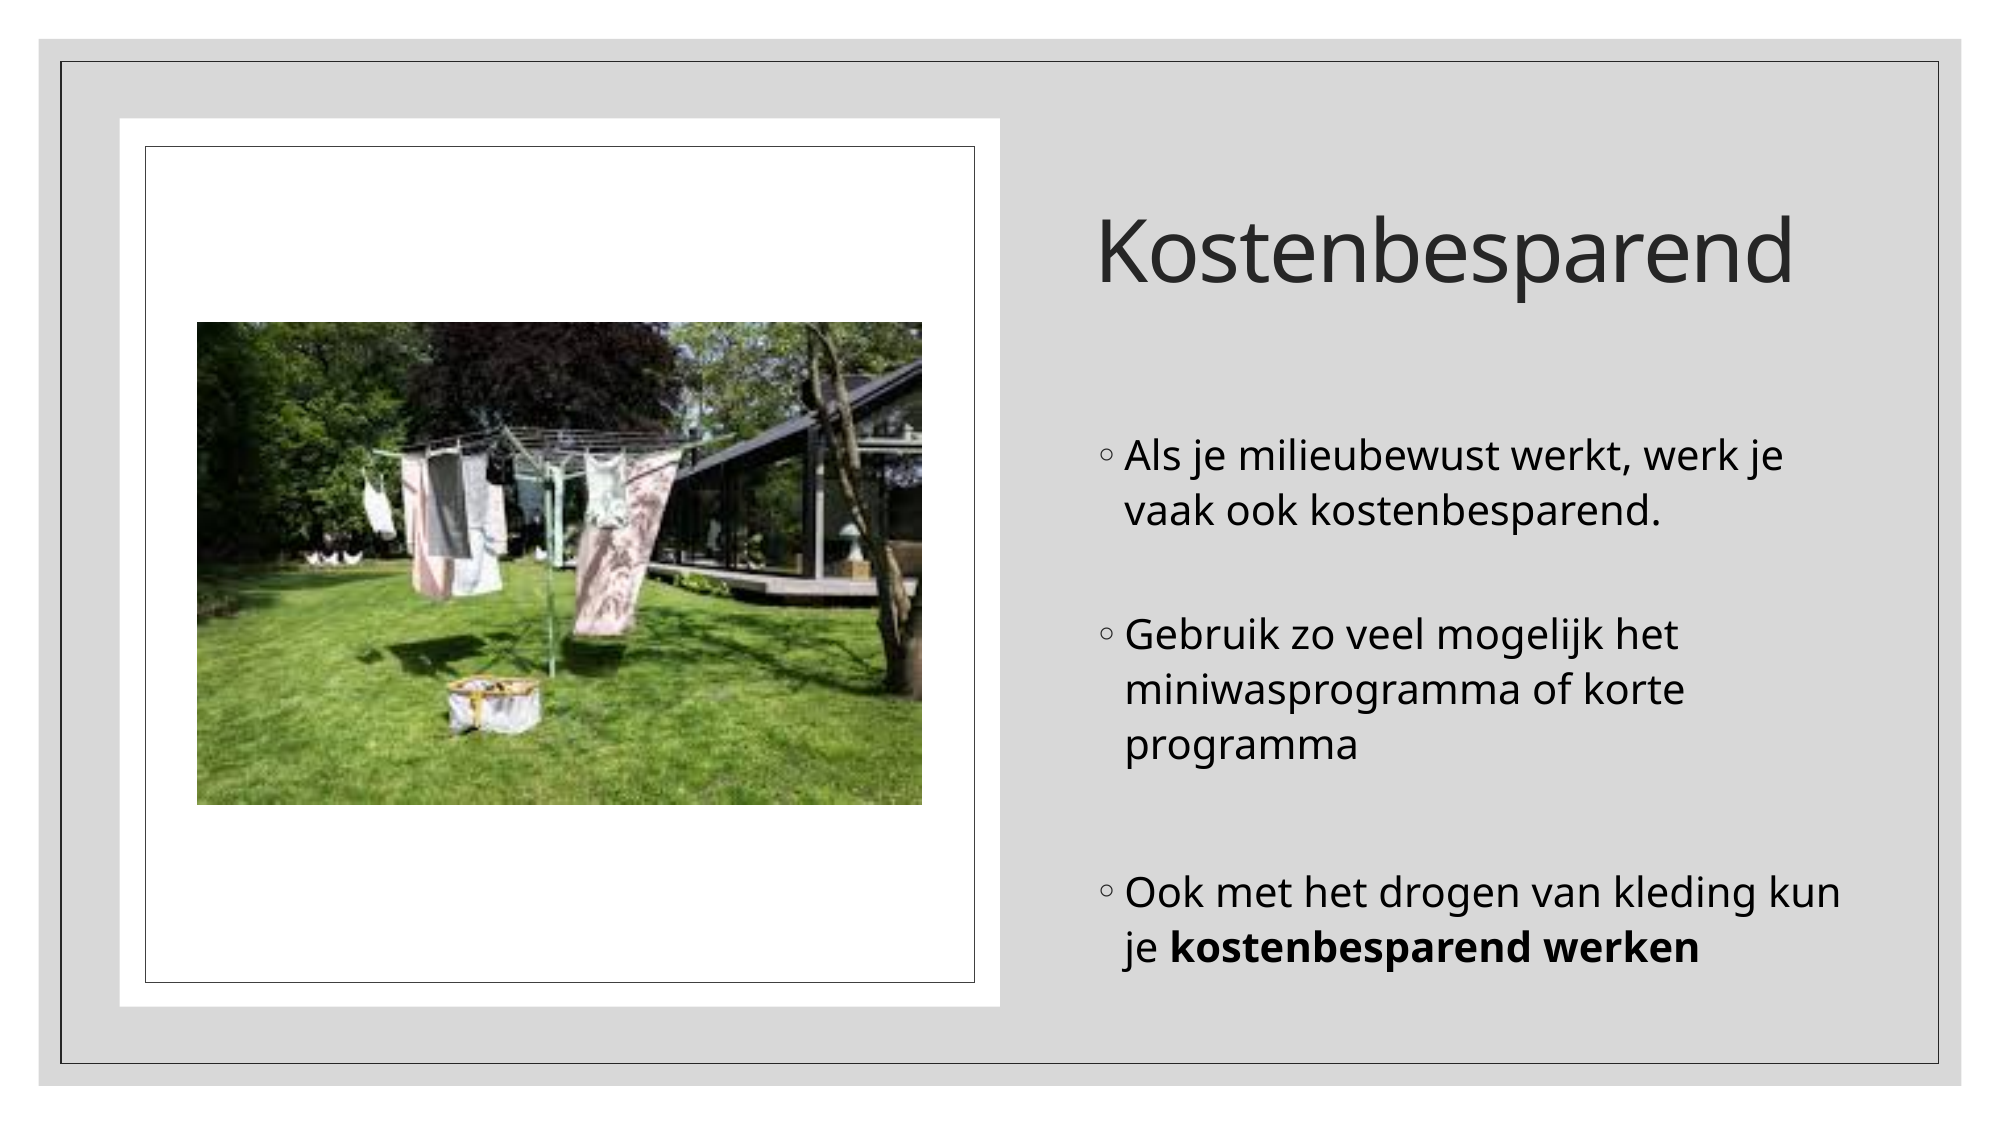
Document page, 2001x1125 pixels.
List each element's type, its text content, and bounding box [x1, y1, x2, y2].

list Als je milieubewust werkt, werk je vaak ook kostenbesparend. Gebruik zo veel mogelijk het miniwasprogramma of korte programma Ook met het drogen van kleding kun je kostenbesparend werken [1079, 416, 1893, 990]
picture [197, 322, 922, 805]
text_box [145, 146, 975, 983]
text_box [119, 118, 1000, 1007]
title Kostenbesparend [1079, 119, 1893, 390]
